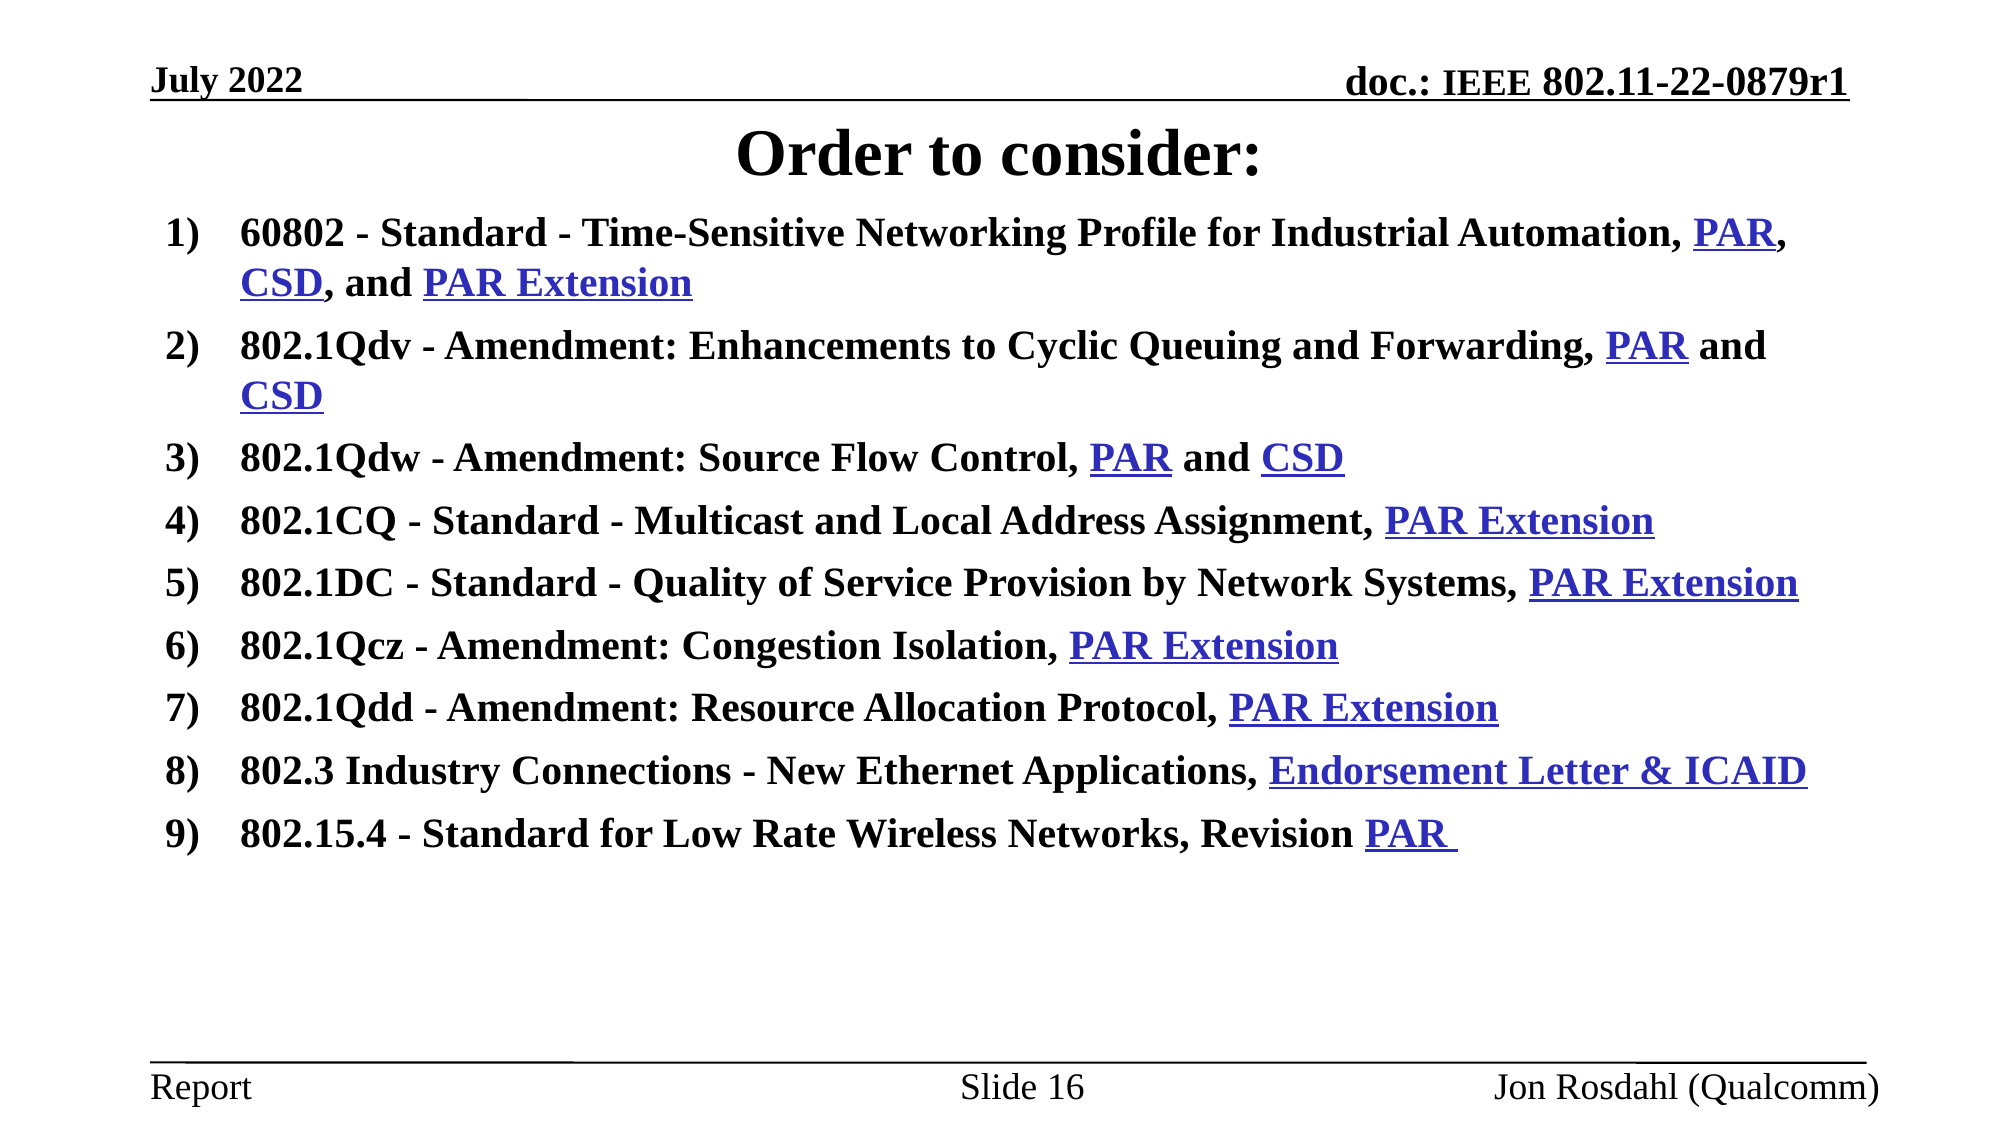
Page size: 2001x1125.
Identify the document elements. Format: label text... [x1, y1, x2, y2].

footer Jon Rosdahl (Qualcomm) [1436, 1061, 1881, 1108]
title Order to consider: [149, 112, 1850, 185]
slide_number Slide 16 [950, 1061, 1095, 1125]
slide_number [149, 49, 431, 100]
list 60802 - Standard - Time-Sensitive Networking Profile for Industrial Automation, PAR, CSD, and PAR Extension 802.1Qdv - Amendment: Enhancements to Cyclic Queuing and Forwarding, PAR and CSD 802.1Qdw - Amendment: Source Flow Control, PAR and CSD 802.1CQ - Standard - Multicast and Local Address Assignment, PAR Extension 802.1DC - Standard - Quality of Service Provision by Network Systems, PAR Extension 802.1Qcz - Amendment: Congestion Isolation, PAR Extension 802.1Qdd - Amendment: Resource Allocation Protocol, PAR Extension 802.3 Industry Connections - New Ethernet Applications, Endorsement Letter & ICAID 802.15.4 - Standard for Low Rate Wireless Networks, Revision PAR [149, 197, 1850, 1048]
